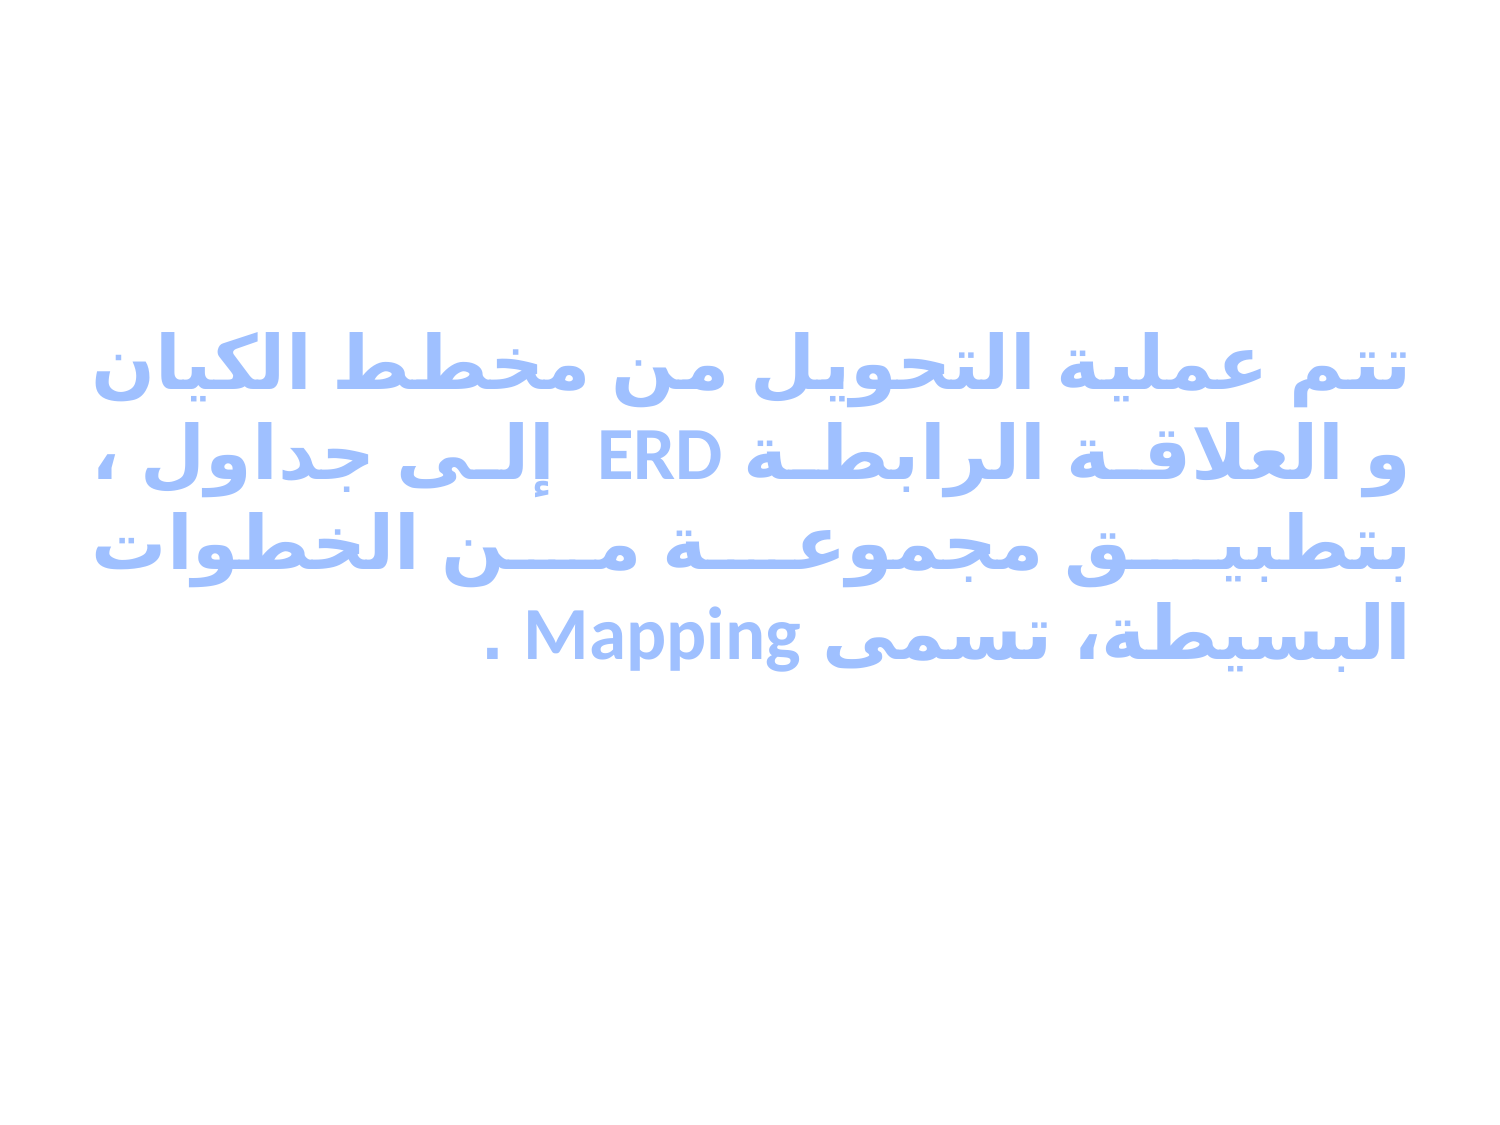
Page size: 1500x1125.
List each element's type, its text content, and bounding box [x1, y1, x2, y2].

list تتم عملية التحويل من مخطط الكيان و العلاقة الرابطة ERD إلى جداول ، بتطبیق مجموعة من الخطوات البسیطة، تسمى Mapping . [76, 267, 1427, 855]
